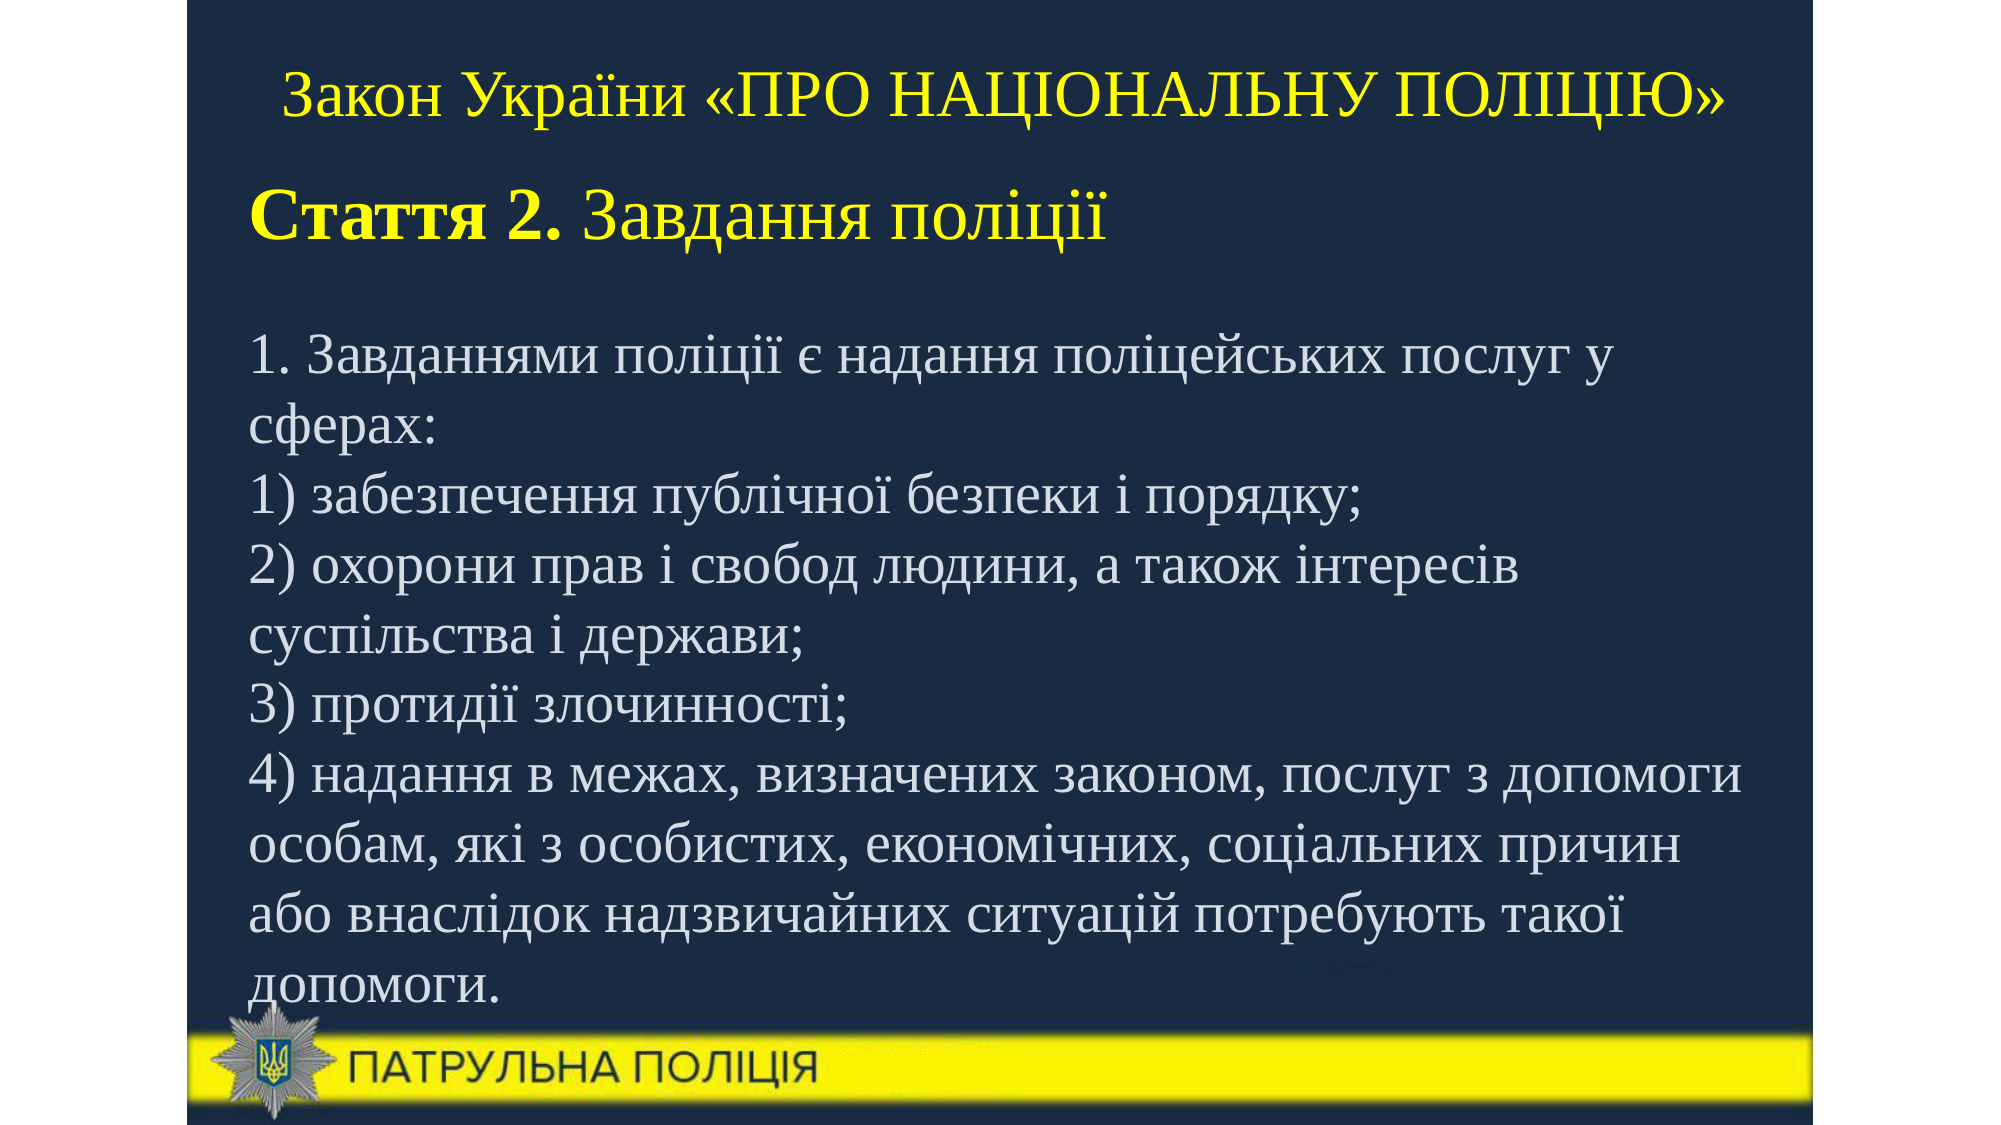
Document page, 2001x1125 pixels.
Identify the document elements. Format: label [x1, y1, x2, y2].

picture [187, 0, 1813, 1125]
